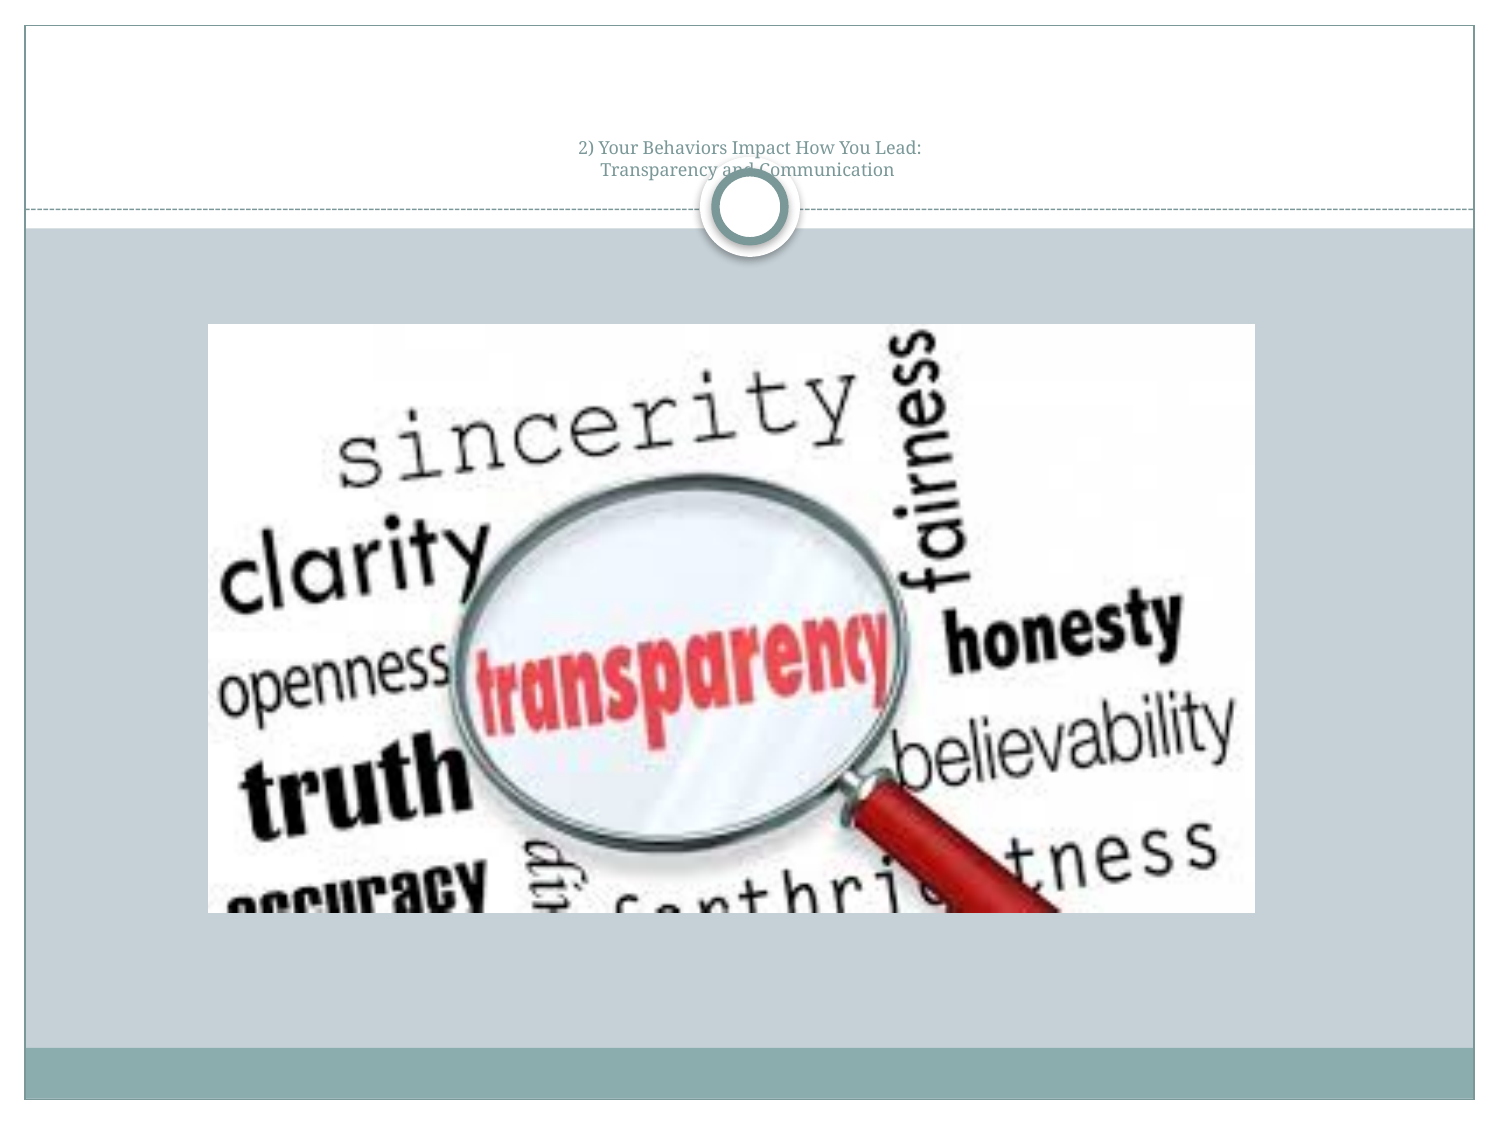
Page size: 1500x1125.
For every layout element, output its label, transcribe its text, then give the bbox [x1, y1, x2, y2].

title 2) Your Behaviors Impact How You Lead: Transparency and Communication [50, 62, 1450, 187]
picture [208, 324, 1255, 913]
